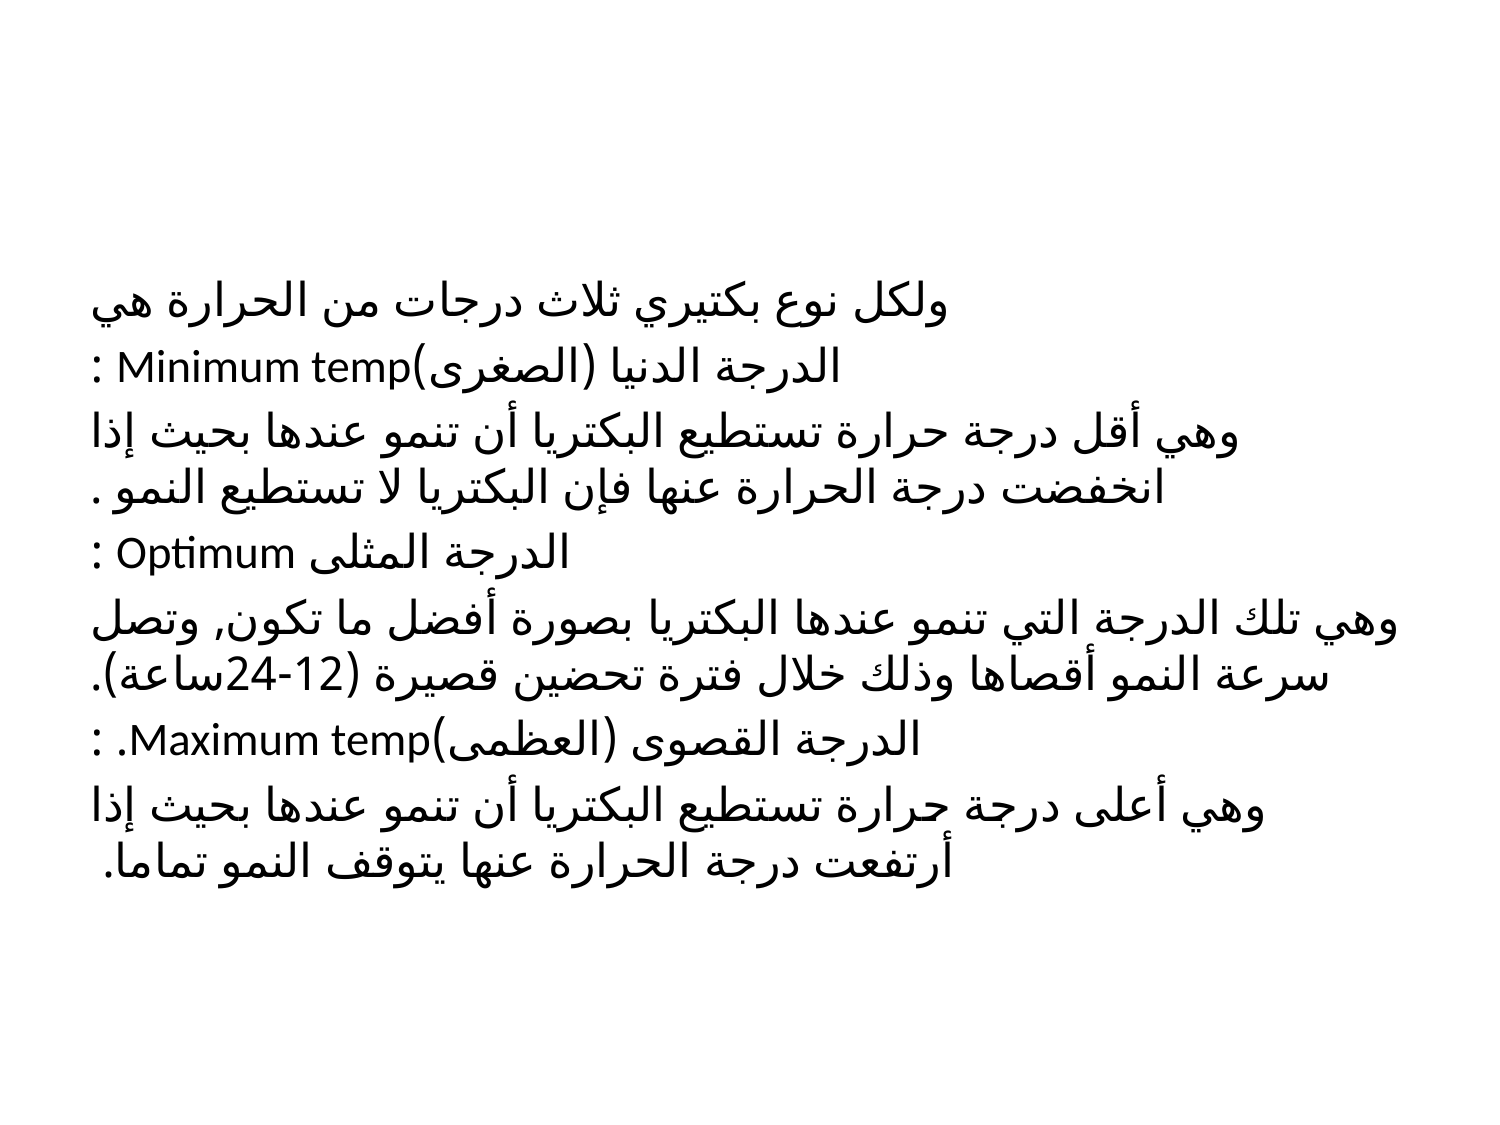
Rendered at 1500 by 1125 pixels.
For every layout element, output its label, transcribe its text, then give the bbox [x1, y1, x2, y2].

list ولكل نوع بكتيري ثلاث درجات من الحرارة هي الدرجة الدنيا (الصغرى)Minimum temp : وهي أقل درجة حرارة تستطيع البكتريا أن تنمو عندها بحيث إذا انخفضت درجة الحرارة عنها فإن البكتريا لا تستطيع النمو . الدرجة المثلى Optimum : وهي تلك الدرجة التي تنمو عندها البكتريا بصورة أفضل ما تكون, وتصل سرعة النمو أقصاها وذلك خلال فترة تحضين قصيرة (12-24ساعة). الدرجة القصوى (العظمى)Maximum temp. : وهي أعلى درجة حرارة تستطيع البكتريا أن تنمو عندها بحيث إذا أرتفعت درجة الحرارة عنها يتوقف النمو تماما. [75, 262, 1425, 1005]
